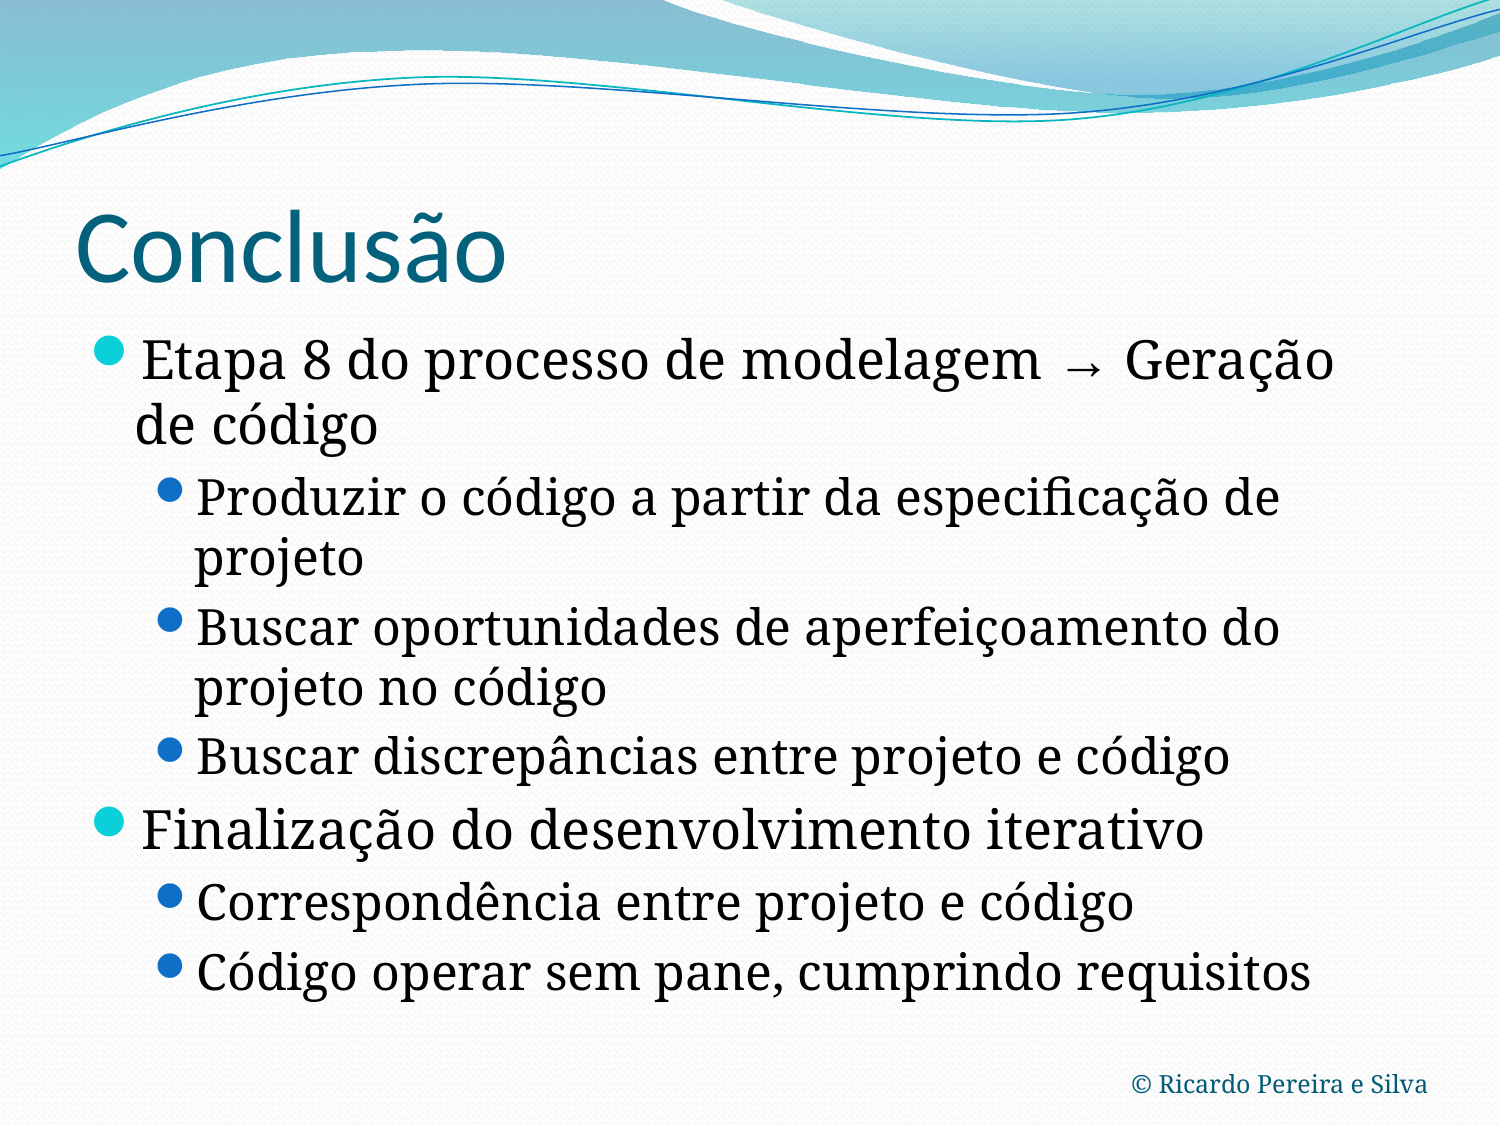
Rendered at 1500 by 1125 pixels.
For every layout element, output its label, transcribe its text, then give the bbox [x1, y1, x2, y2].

list Etapa 8 do processo de modelagem → Geração de código Produzir o código a partir da especificação de projeto Buscar oportunidades de aperfeiçoamento do projeto no código Buscar discrepâncias entre projeto e código Finalização do desenvolvimento iterativo Correspondência entre projeto e código Código operar sem pane, cumprindo requisitos [75, 317, 1425, 1038]
title Conclusão [75, 115, 1425, 303]
footer © Ricardo Pereira e Silva [1101, 1042, 1429, 1103]
